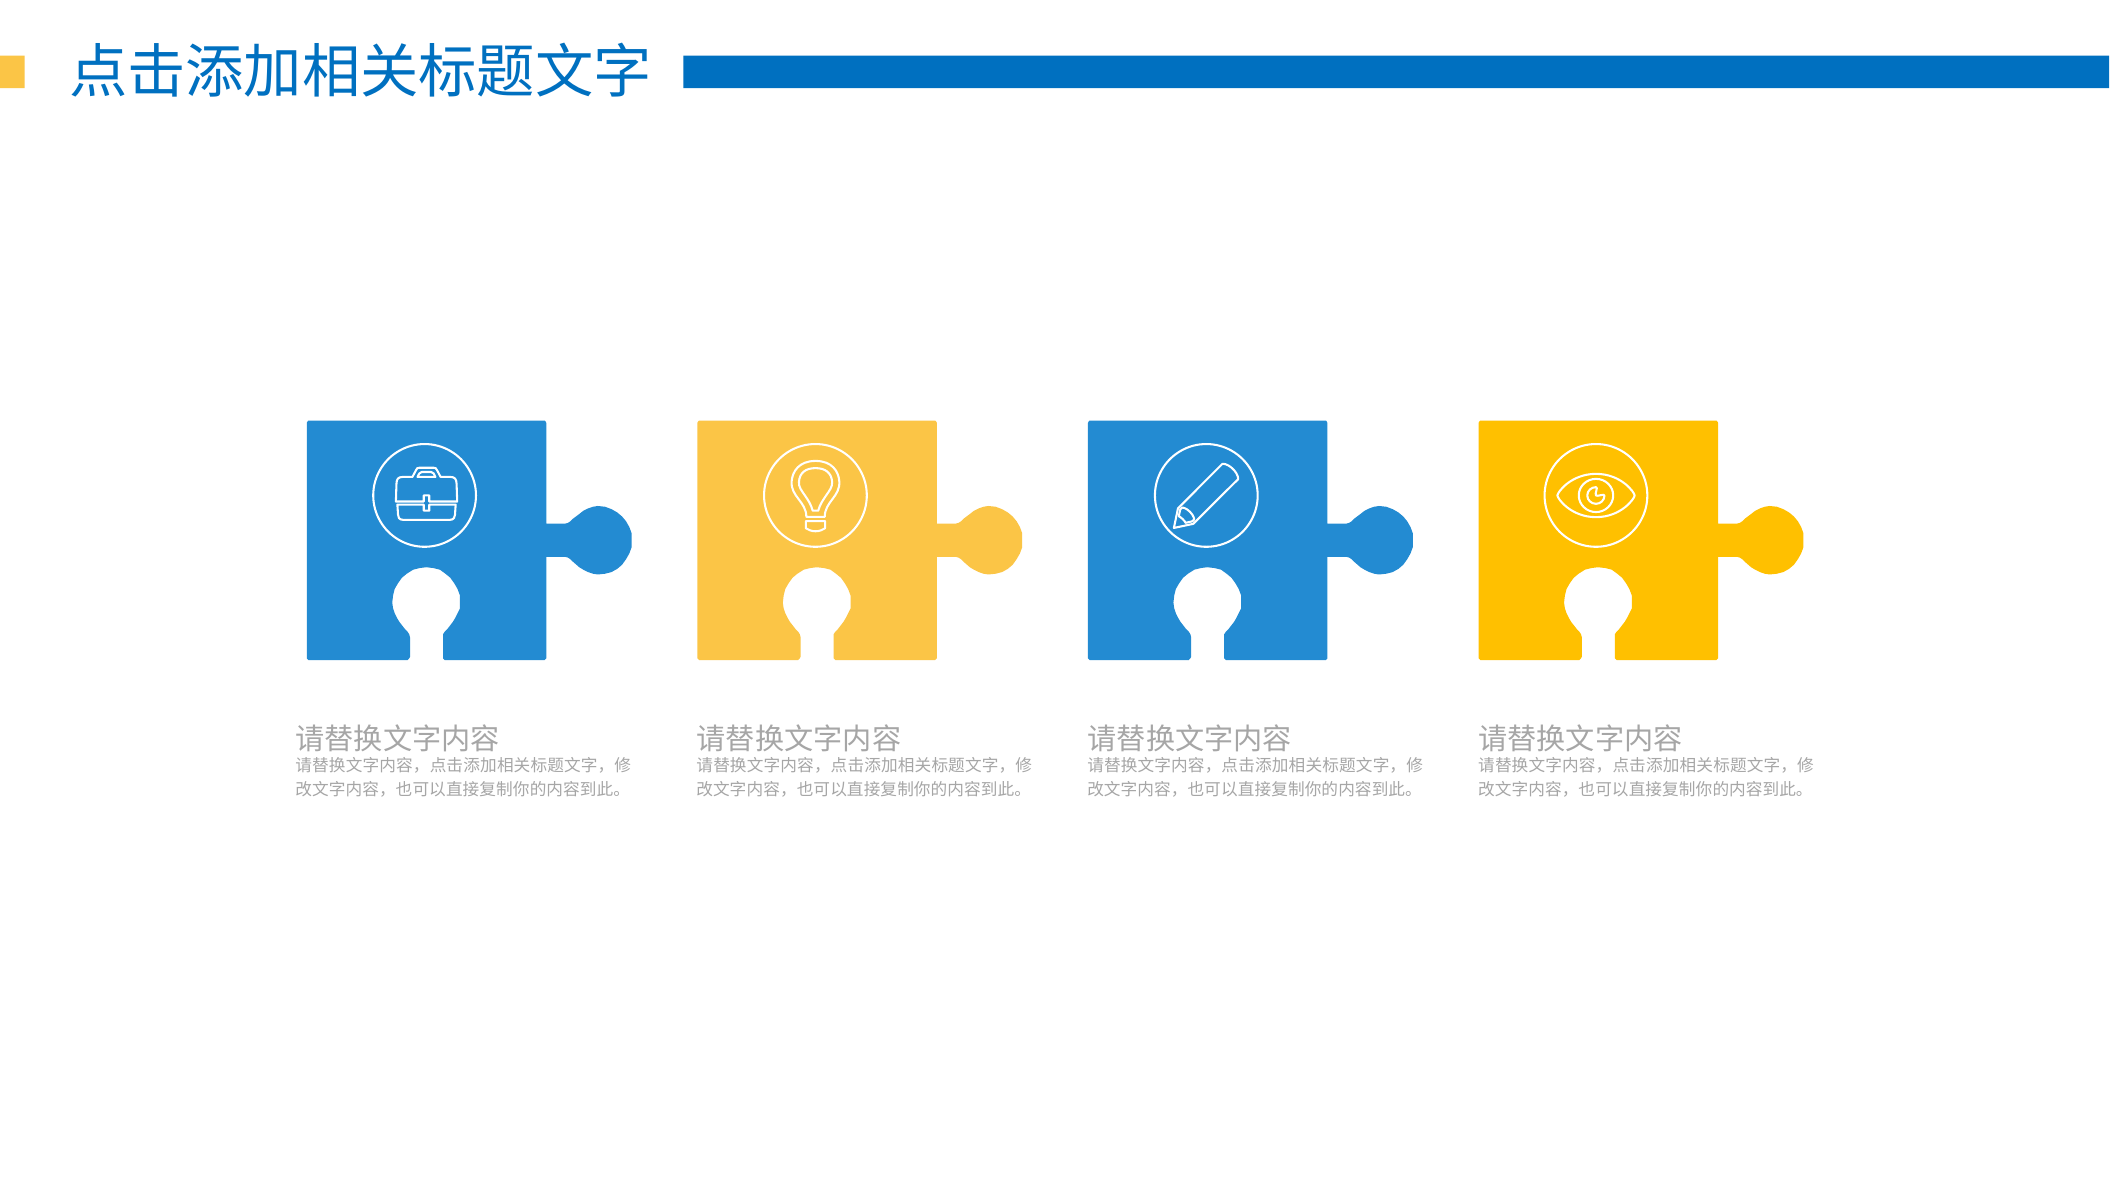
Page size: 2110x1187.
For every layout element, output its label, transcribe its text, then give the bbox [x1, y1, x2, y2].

text_box 请替换文字内容，点击添加相关标题文字，修改文字内容，也可以直接复制你的内容到此。 [295, 750, 632, 799]
text_box 请替换文字内容，点击添加相关标题文字，修改文字内容，也可以直接复制你的内容到此。 [1087, 750, 1424, 799]
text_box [1154, 444, 1258, 547]
text_box 请替换文字内容 [1478, 713, 1743, 750]
text_box [682, 55, 2110, 89]
text_box 请替换文字内容 [696, 713, 962, 750]
text_box [0, 55, 26, 89]
text_box 请替换文字内容 [1087, 713, 1353, 750]
text_box 点击添加相关标题文字 [54, 26, 667, 112]
text_box [1478, 420, 1804, 661]
text_box [697, 420, 1023, 661]
text_box 请替换文字内容 [295, 713, 561, 750]
text_box [306, 420, 632, 661]
text_box 请替换文字内容，点击添加相关标题文字，修改文字内容，也可以直接复制你的内容到此。 [1478, 750, 1815, 799]
text_box 请替换文字内容，点击添加相关标题文字，修改文字内容，也可以直接复制你的内容到此。 [696, 750, 1033, 799]
text_box [1087, 420, 1413, 661]
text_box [373, 444, 476, 547]
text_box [764, 444, 867, 547]
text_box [1544, 444, 1648, 547]
